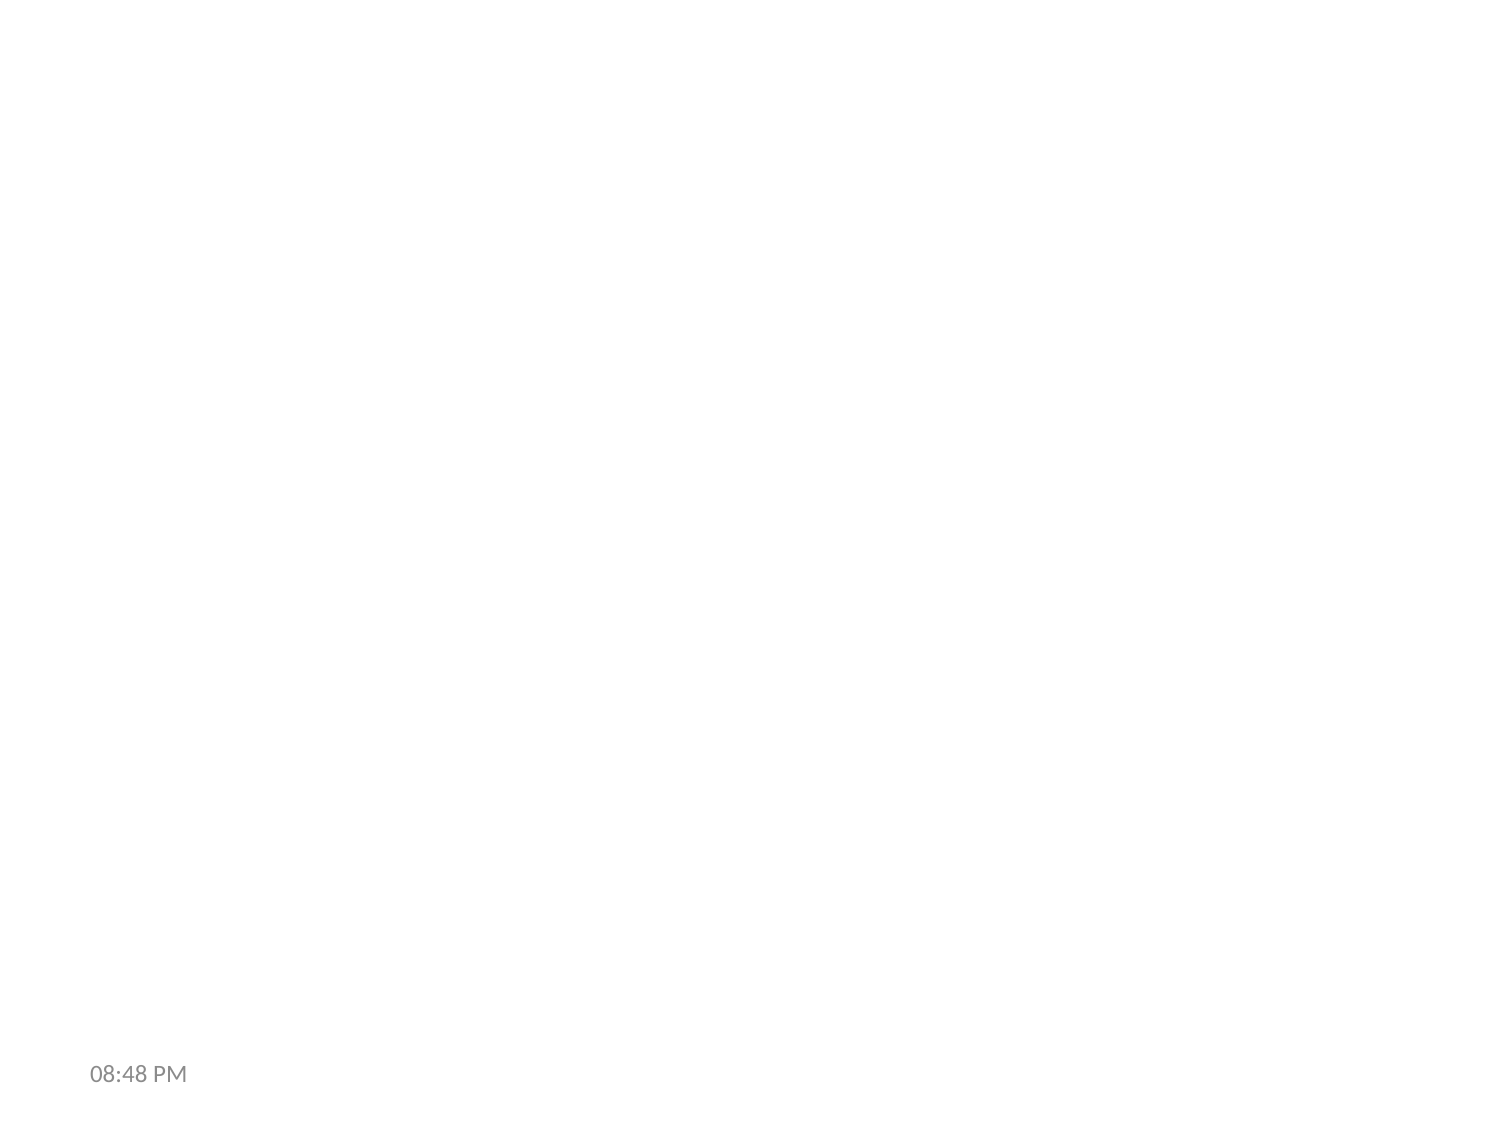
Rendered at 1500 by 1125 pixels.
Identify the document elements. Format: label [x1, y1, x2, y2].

slide_number [75, 1042, 425, 1103]
